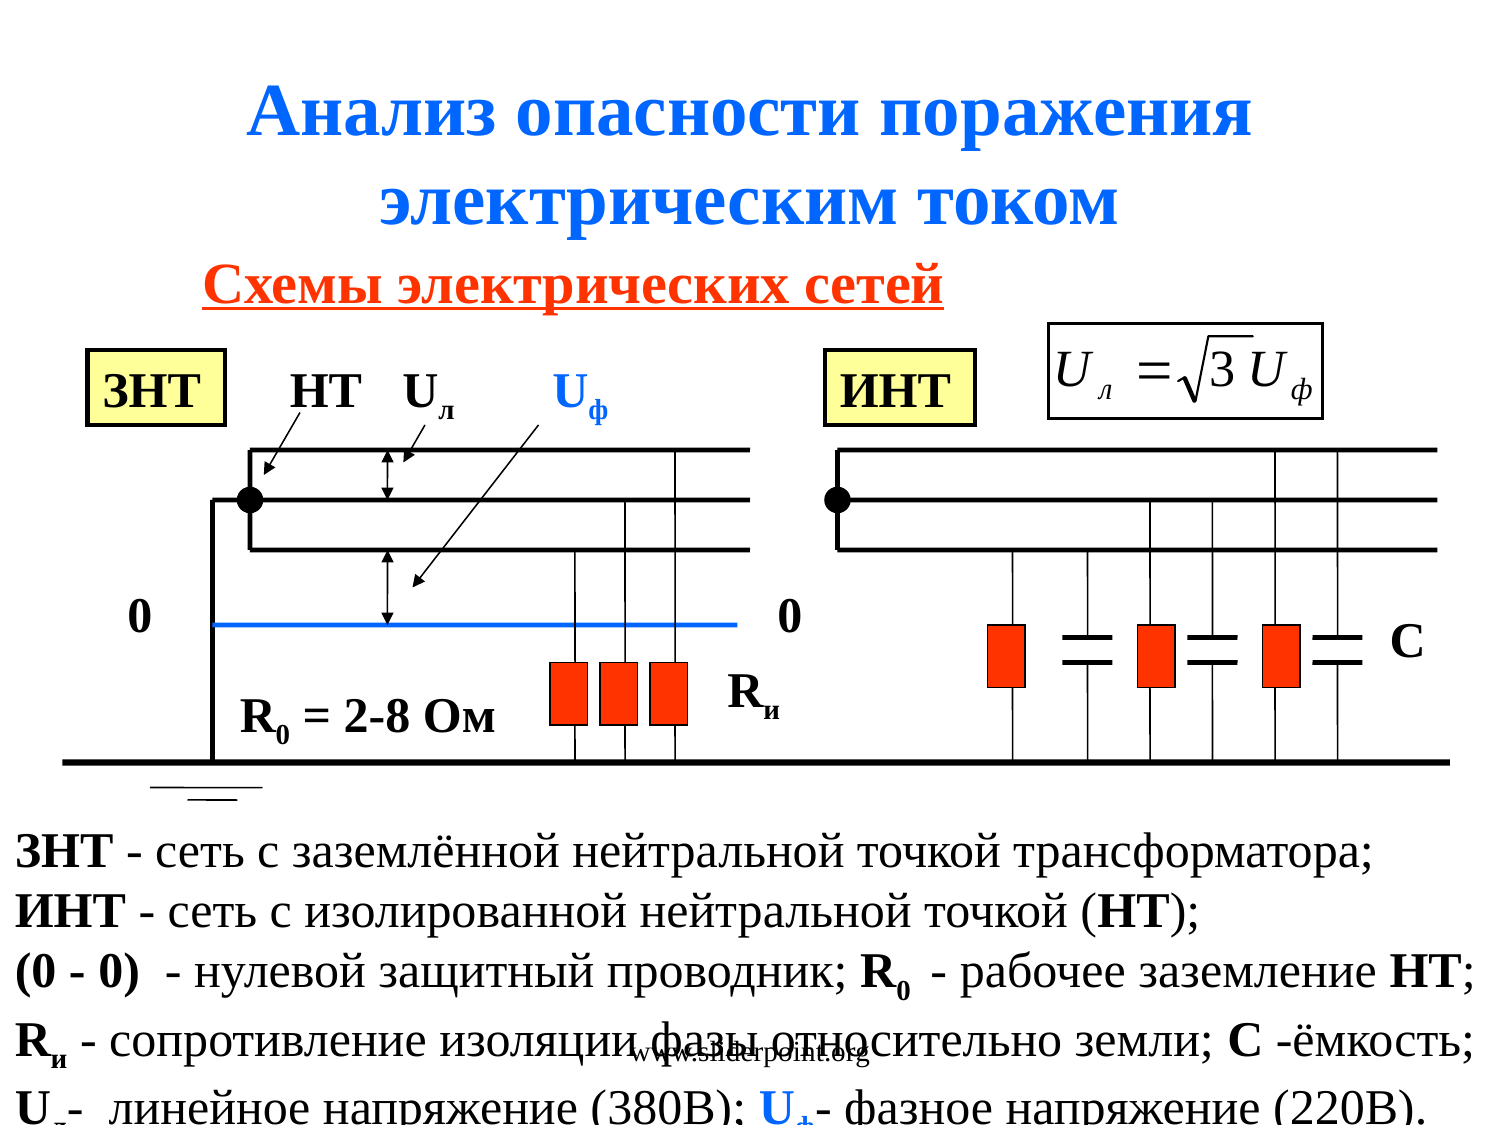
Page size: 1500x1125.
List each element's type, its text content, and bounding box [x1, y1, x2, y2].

text_box ЗНТ - сеть с заземлённой нейтральной точкой трансформатора; ИНТ - сеть с изолированной нейтральной точкой (НТ); (0 - 0) - нулевой защитный проводник; R0 - рабочее заземление НТ; Rи - сопротивление изоляции фазы относительно земли; С -ёмкость; Uл- линейное напряжение (380В); Uф- фазное напряжение (220В). [0, 810, 1500, 1125]
title Анализ опасности поражения электрическим током [112, 62, 1388, 238]
footer www.sliderpoint.org [512, 1024, 988, 1101]
text_box Схемы электрических сетей [187, 237, 1038, 323]
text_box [62, 349, 1451, 801]
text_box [1049, 324, 1321, 417]
